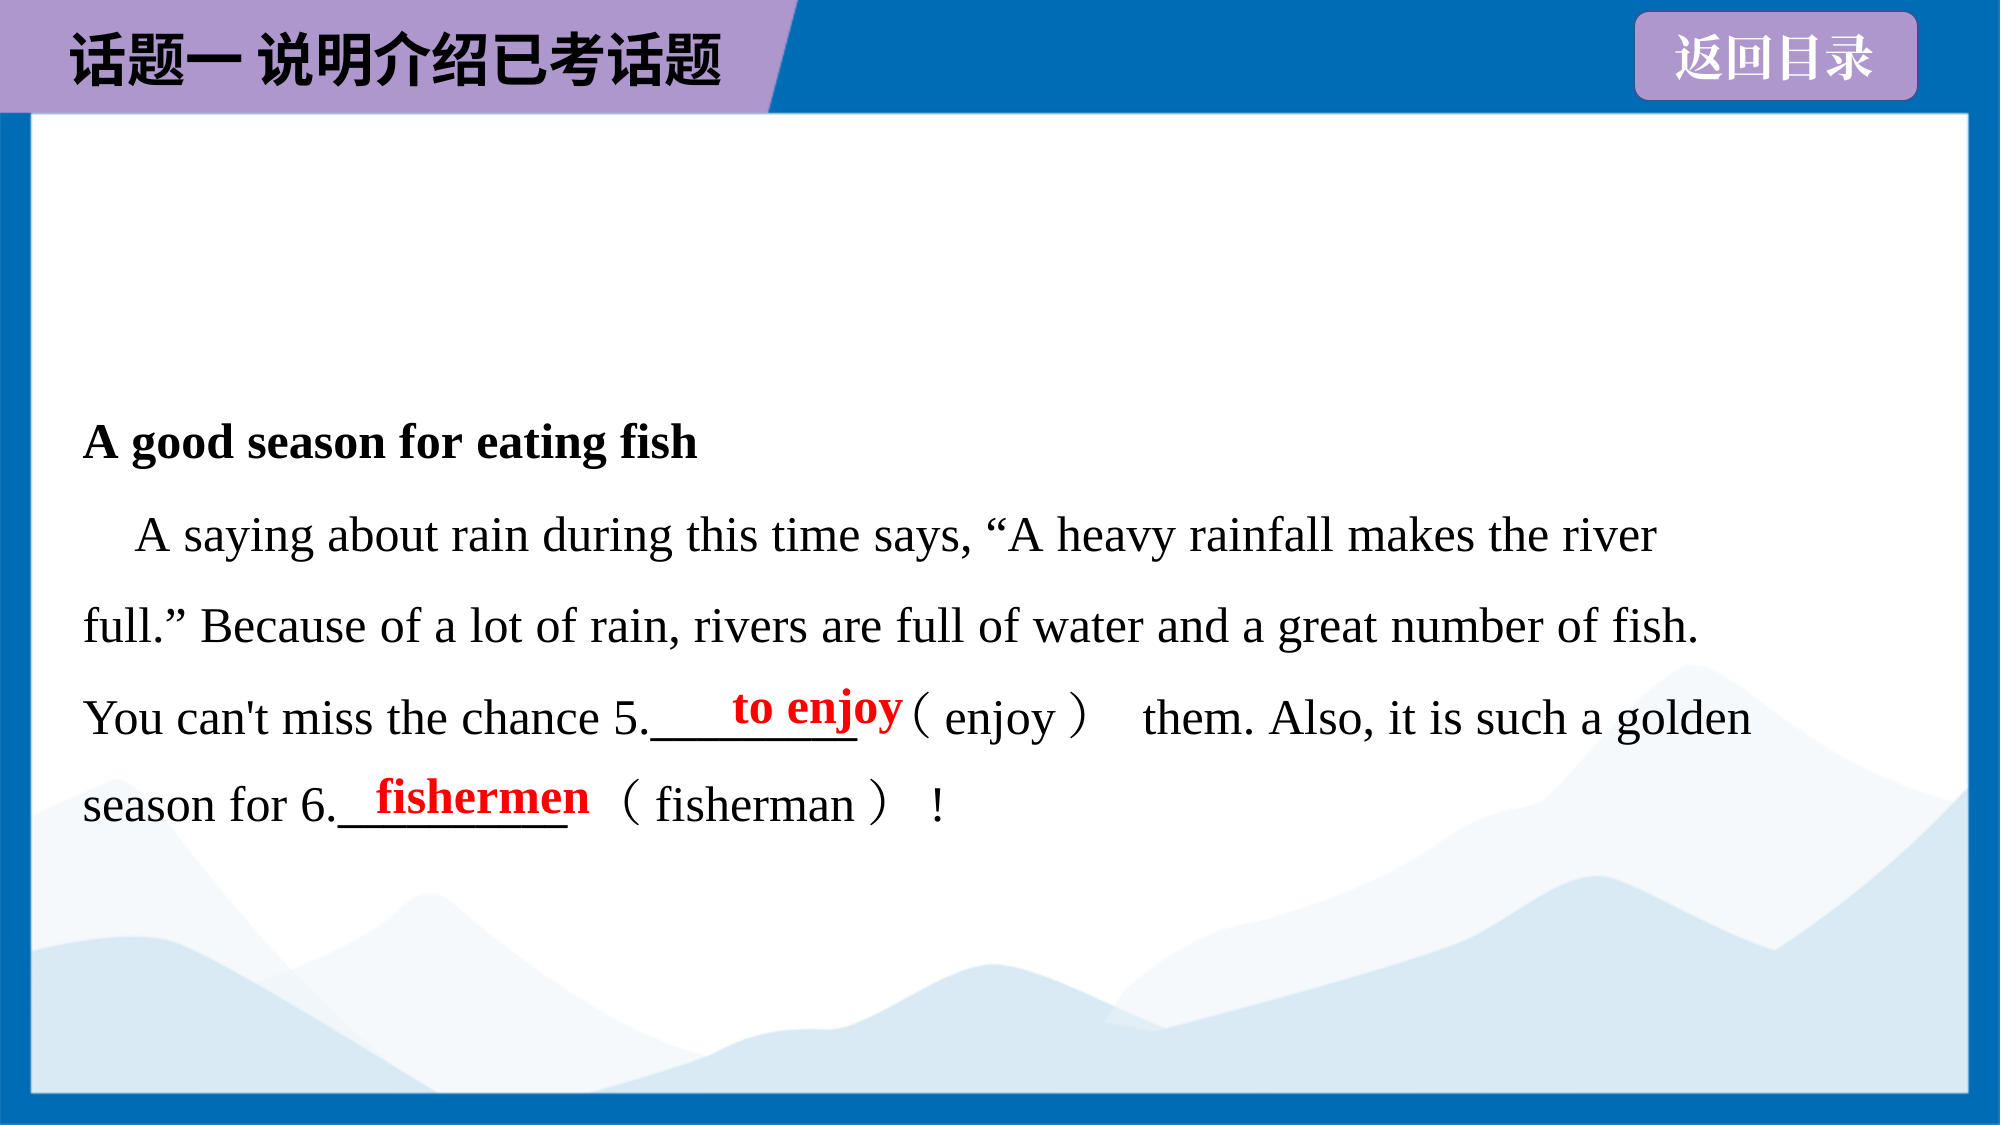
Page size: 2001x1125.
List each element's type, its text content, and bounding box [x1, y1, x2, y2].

picture [0, 0, 2000, 1125]
text_box A saying about rain during this time says, “A heavy rainfall makes the river full.” Because of a lot of rain, rivers are full of water and a great number of fish. You can't miss the chance 5._________ （enjoy） them. Also, it is such a golden season for 6.__________ （fisherman）! [82, 469, 1917, 823]
text_box to enjoy [708, 646, 928, 724]
text_box fishermen [358, 736, 609, 815]
text_box A good season for eating fish [82, 380, 1917, 459]
